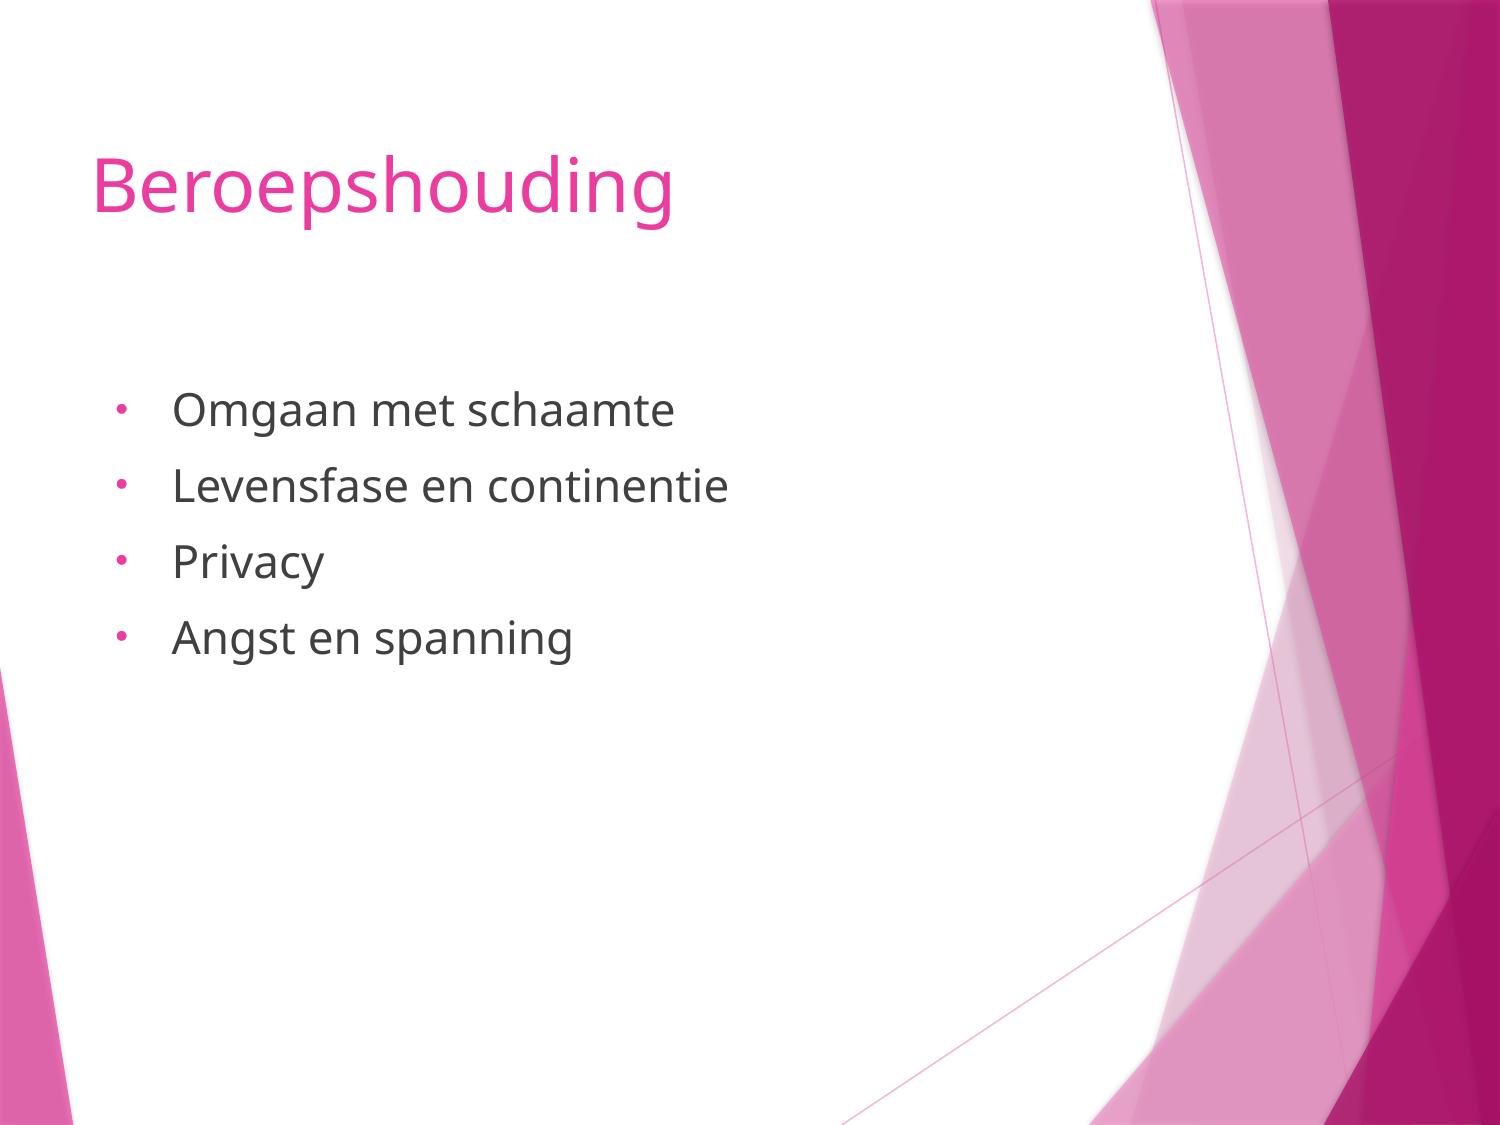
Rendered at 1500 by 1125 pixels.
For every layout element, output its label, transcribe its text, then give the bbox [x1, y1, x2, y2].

title Beroepshouding [75, 44, 786, 236]
list Omgaan met schaamte Levensfase en continentie Privacy Angst en spanning [100, 373, 975, 846]
